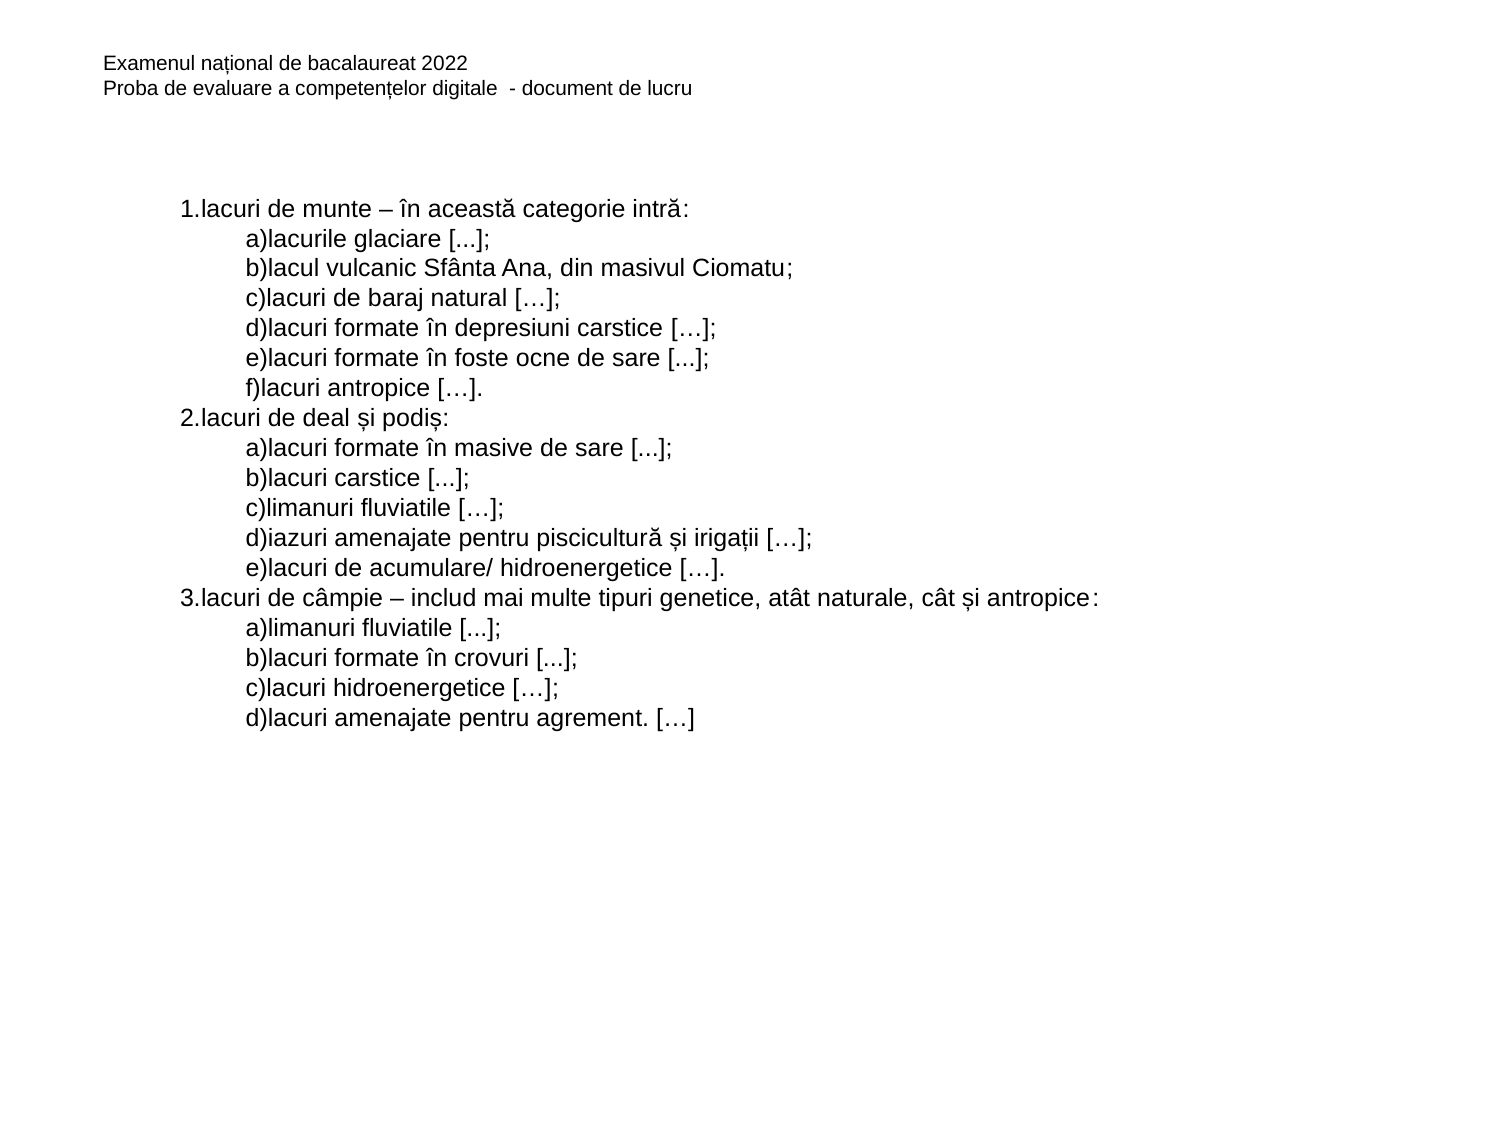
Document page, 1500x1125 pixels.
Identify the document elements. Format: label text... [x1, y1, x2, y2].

text_box Examenul național de bacalaureat 2022 Proba de evaluare a competențelor digitale - document de lucru [88, 42, 1376, 108]
list lacuri de munte – în această categorie intră: lacurile glaciare [...]; lacul vulcanic Sfânta Ana, din masivul Ciomatu; lacuri de baraj natural […]; lacuri formate în depresiuni carstice […]; lacuri formate în foste ocne de sare [...]; lacuri antropice […]. lacuri de deal și podiș: lacuri formate în masive de sare [...]; lacuri carstice [...]; limanuri fluviatile […]; iazuri amenajate pentru piscicultură și irigații […]; lacuri de acumulare/ hidroenergetice […]. lacuri de câmpie – includ mai multe tipuri genetice, atât naturale, cât și antropice: limanuri fluviatile [...]; lacuri formate în crovuri [...]; lacuri hidroenergetice […]; lacuri amenajate pentru agrement. […] [76, 184, 1428, 1050]
